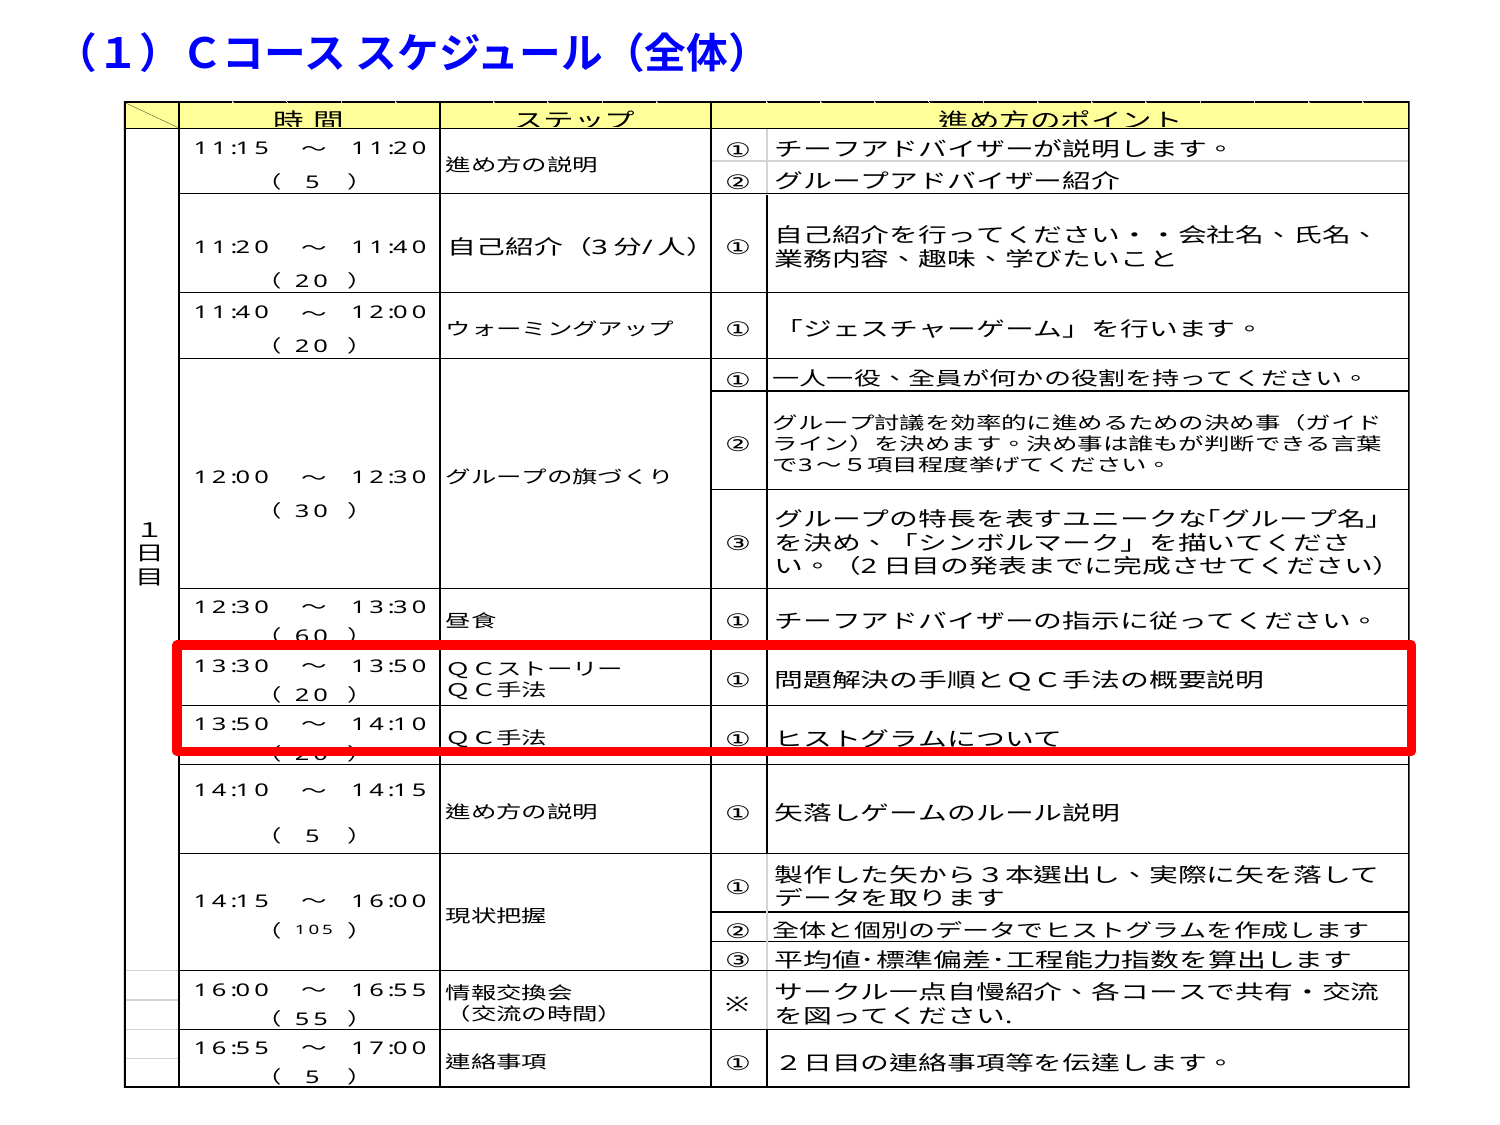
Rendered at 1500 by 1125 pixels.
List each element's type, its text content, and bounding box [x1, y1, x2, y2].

text_box （１）Ｃコース スケジュール（全体） [41, 19, 1022, 84]
picture [123, 101, 1412, 1089]
